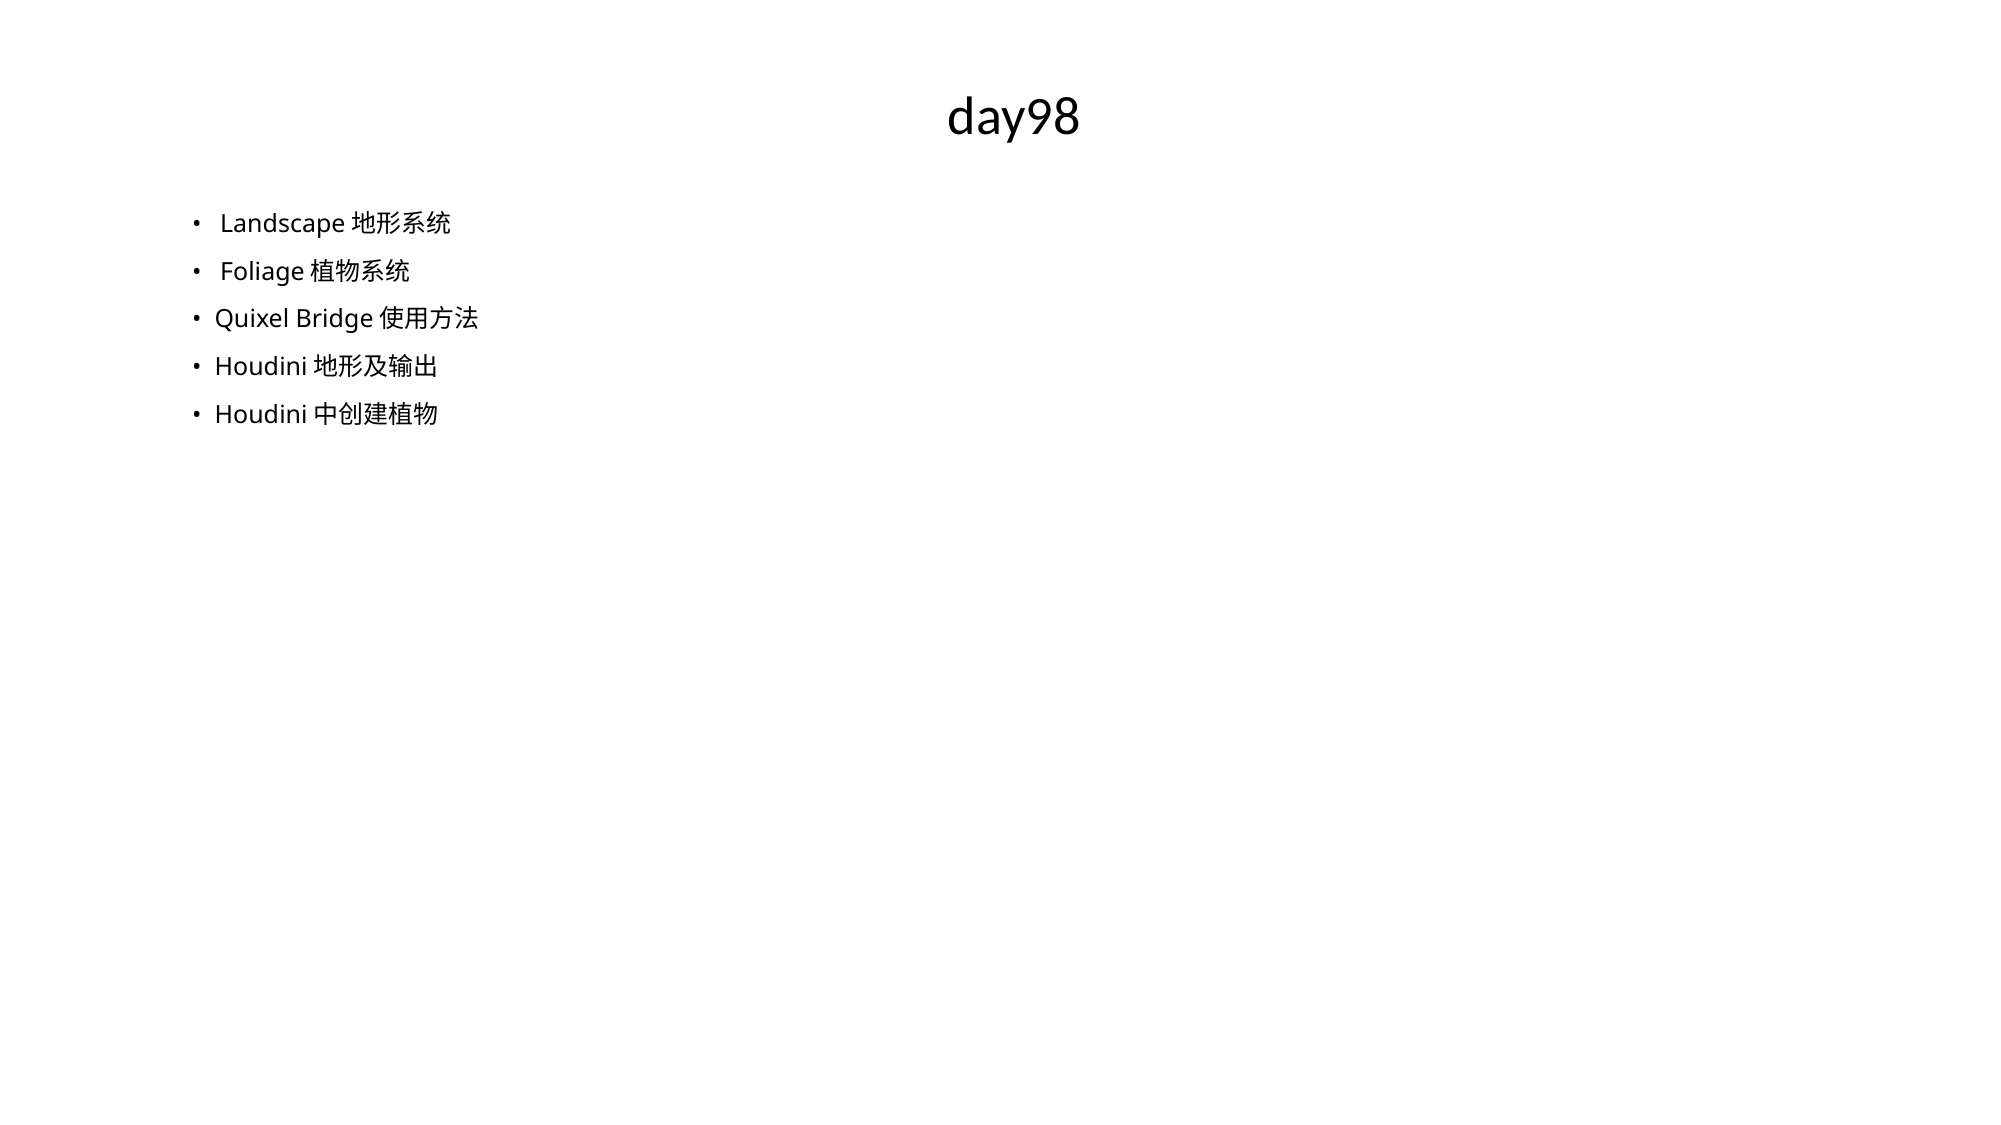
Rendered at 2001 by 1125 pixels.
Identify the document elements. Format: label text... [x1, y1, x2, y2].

text_box day98 [543, 42, 1486, 154]
subtitle • Landscape地形系统 • Foliage植物系统 • Quixel Bridge使用方法 • Houdini地形及输出 • Houdini中创建植物 [176, 203, 1815, 903]
